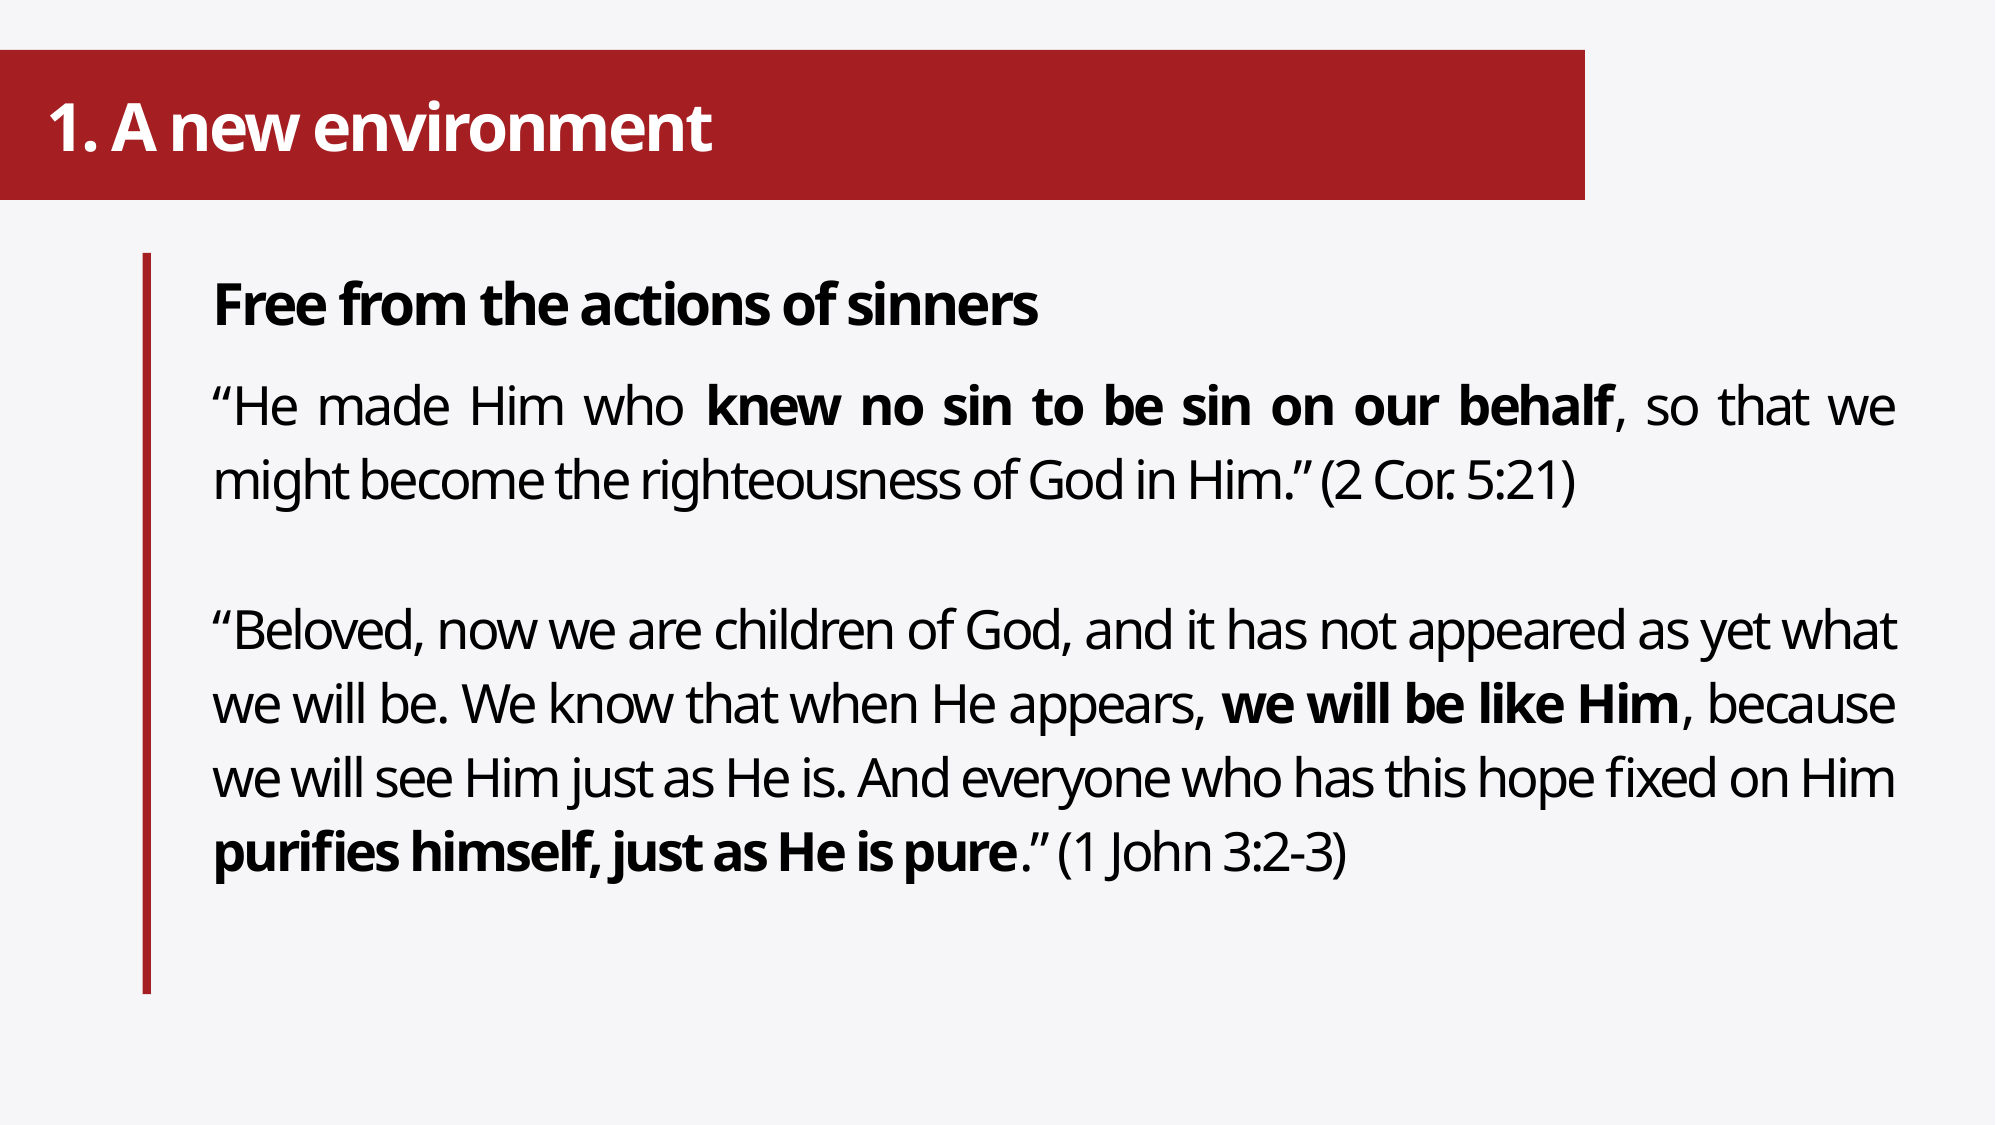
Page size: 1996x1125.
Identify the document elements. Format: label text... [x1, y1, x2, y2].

subtitle Free from the actions of sinners “He made Him who knew no sin to be sin on our behalf, so that we might become the righteousness of God in Him.” (2 Cor. 5:21) “Beloved, now we are children of God, and it has not appeared as yet what we will be. We know that when He appears, we will be like Him, because we will see Him just as He is. And everyone who has this hope fixed on Him purifies himself, just as He is pure.” (1 John 3:2-3) [197, 249, 1910, 1000]
title 1. A new environment [14, 62, 1810, 188]
